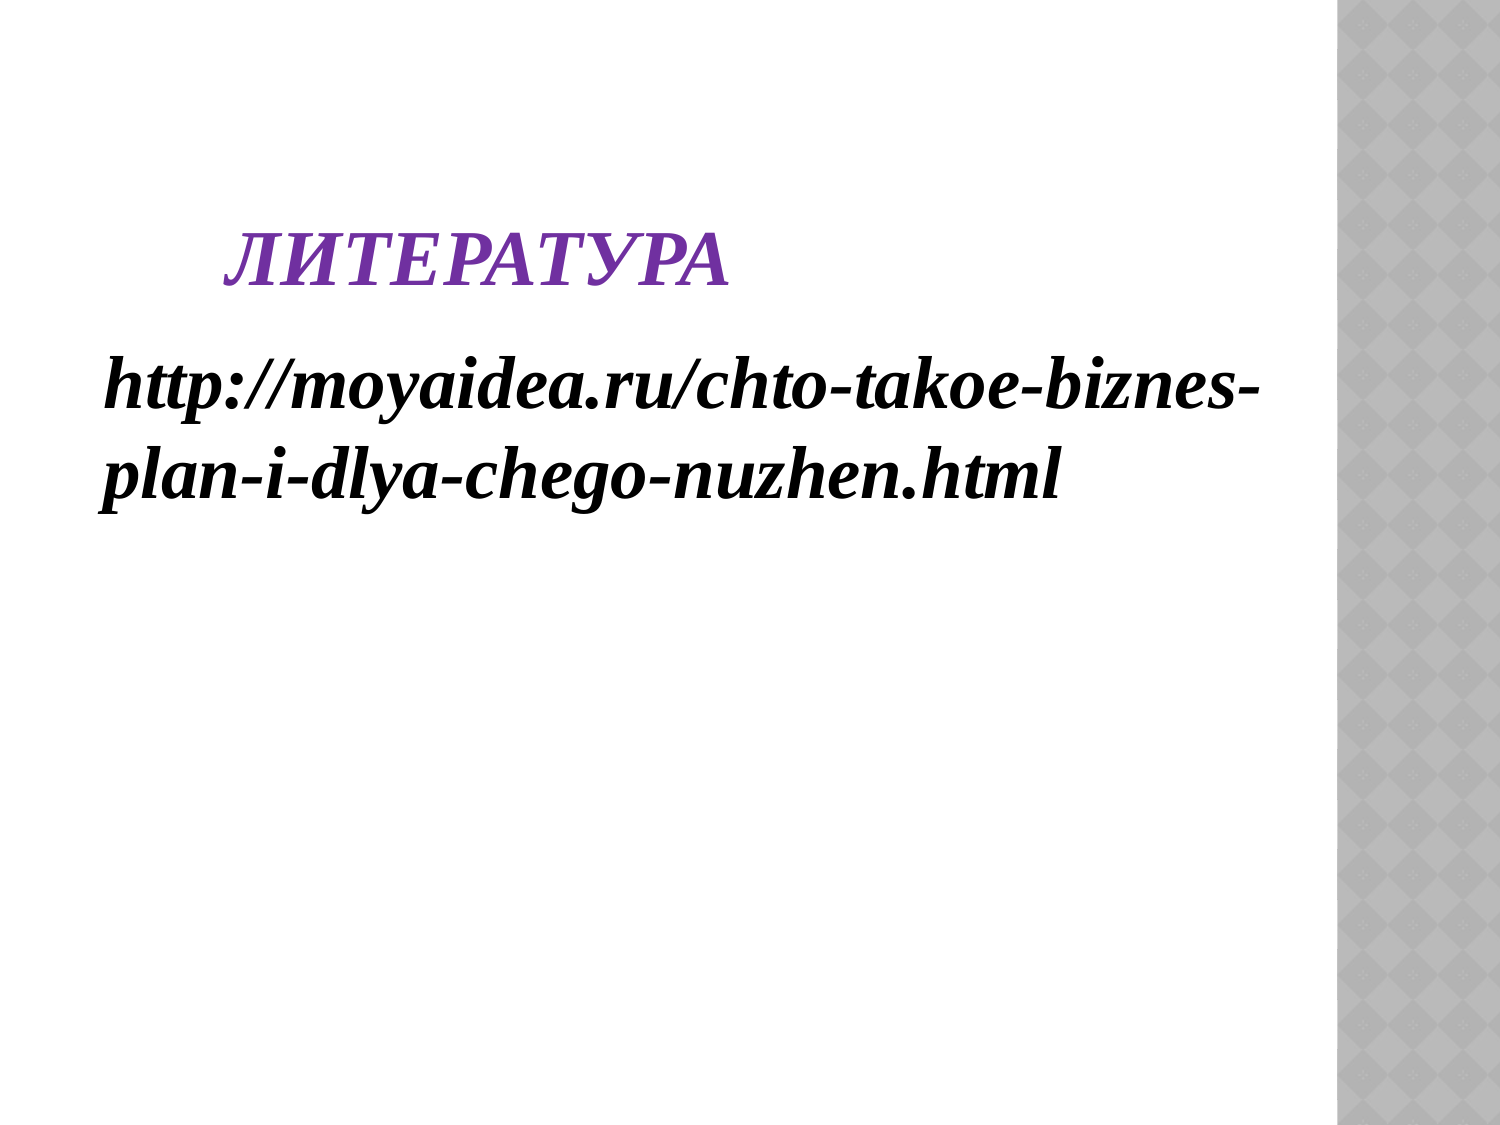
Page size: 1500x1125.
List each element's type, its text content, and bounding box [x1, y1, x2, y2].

title Литература [218, 113, 1287, 302]
list http://moyaidea.ru/chto-takoe-biznes-plan-i-dlya-chego-nuzhen.html [88, 326, 1439, 816]
